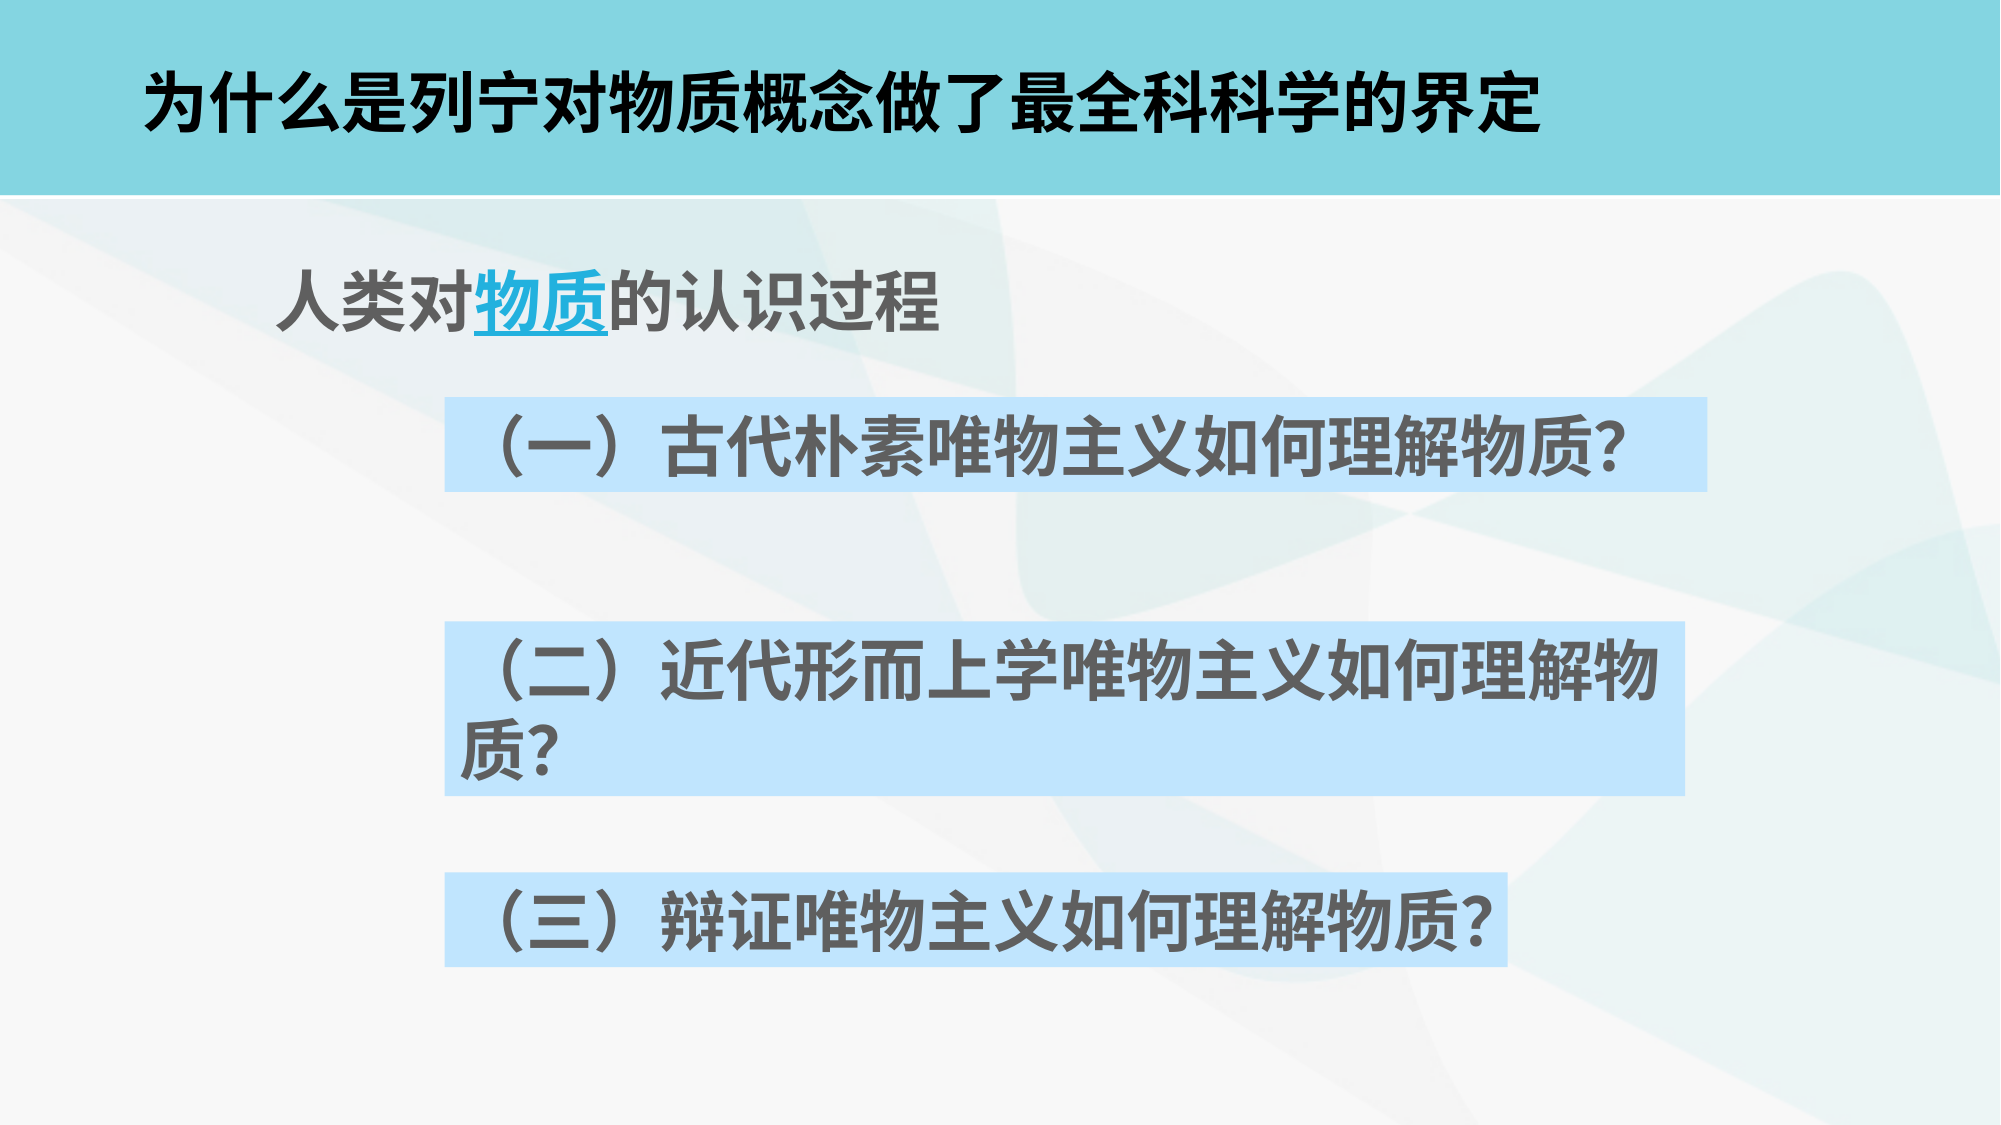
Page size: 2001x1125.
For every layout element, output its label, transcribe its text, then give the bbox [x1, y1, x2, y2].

title 为什么是列宁对物质概念做了最全科科学的界定 [126, 40, 1853, 172]
text_box （三）辩证唯物主义如何理解物质？ [444, 872, 1508, 968]
picture [0, 0, 2001, 1125]
text_box （一）古代朴素唯物主义如何理解物质？ [444, 397, 1708, 492]
text_box （二）近代形而上学唯物主义如何理解物质？ [444, 621, 1686, 797]
text_box 人类对物质的认识过程 [259, 251, 957, 347]
